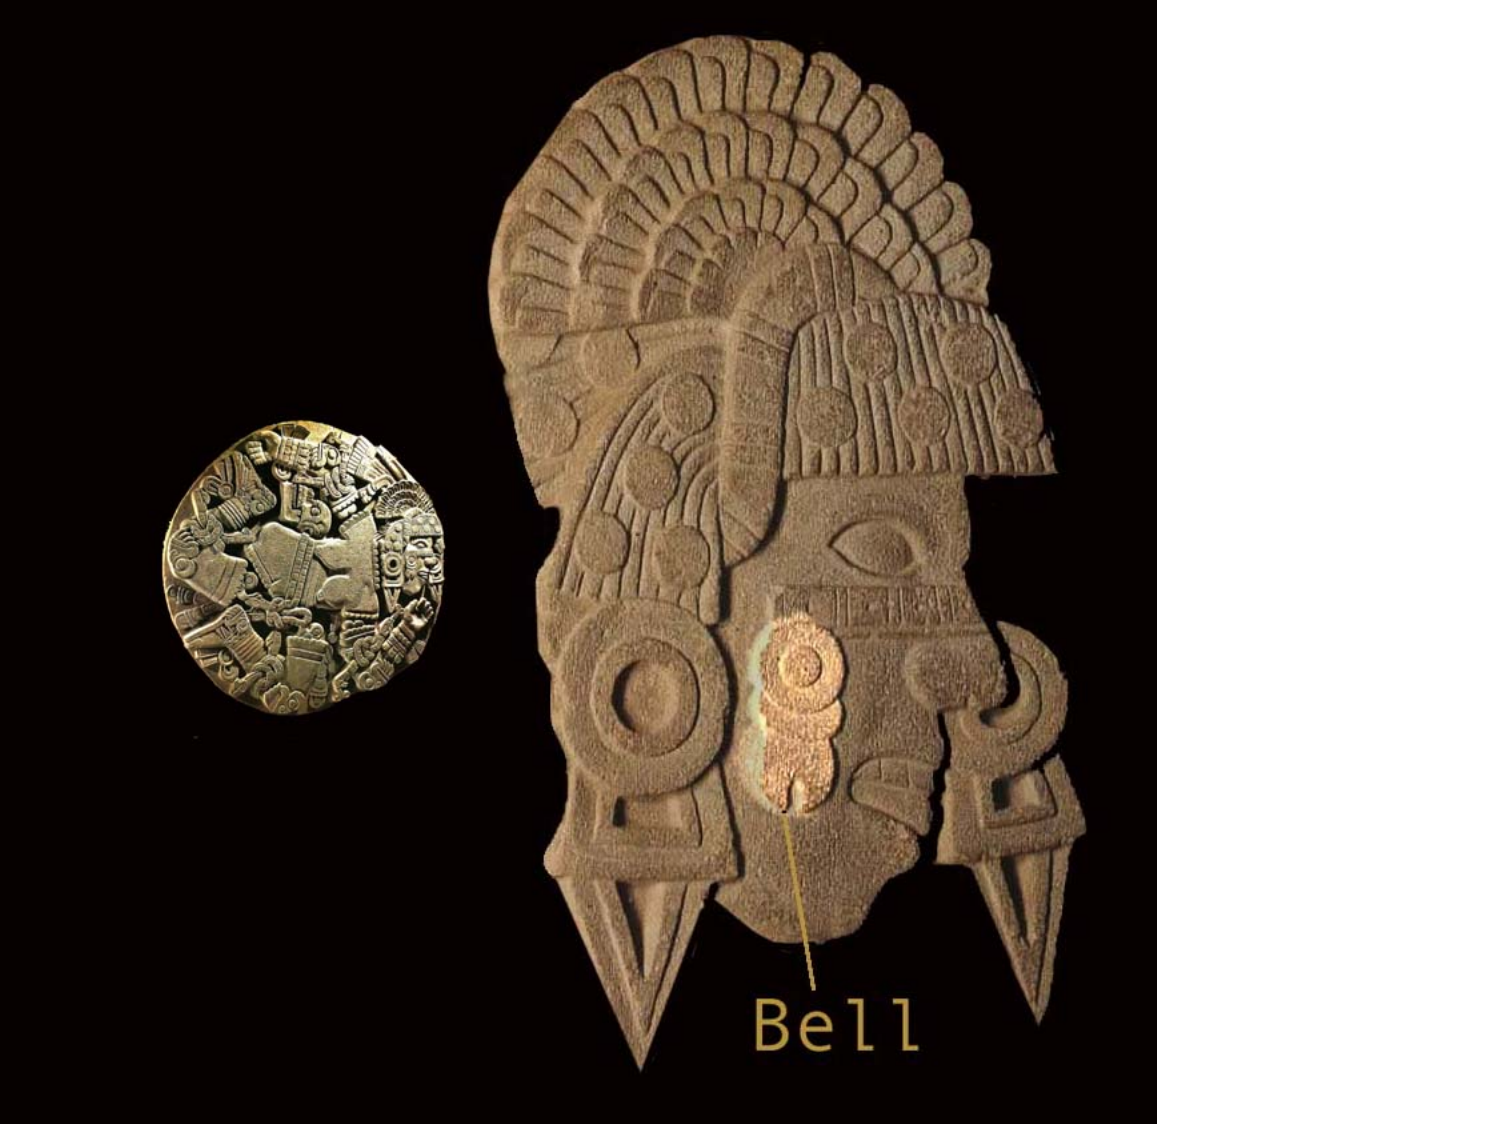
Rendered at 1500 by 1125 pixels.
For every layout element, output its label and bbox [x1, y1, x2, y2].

picture [0, 0, 1157, 1125]
